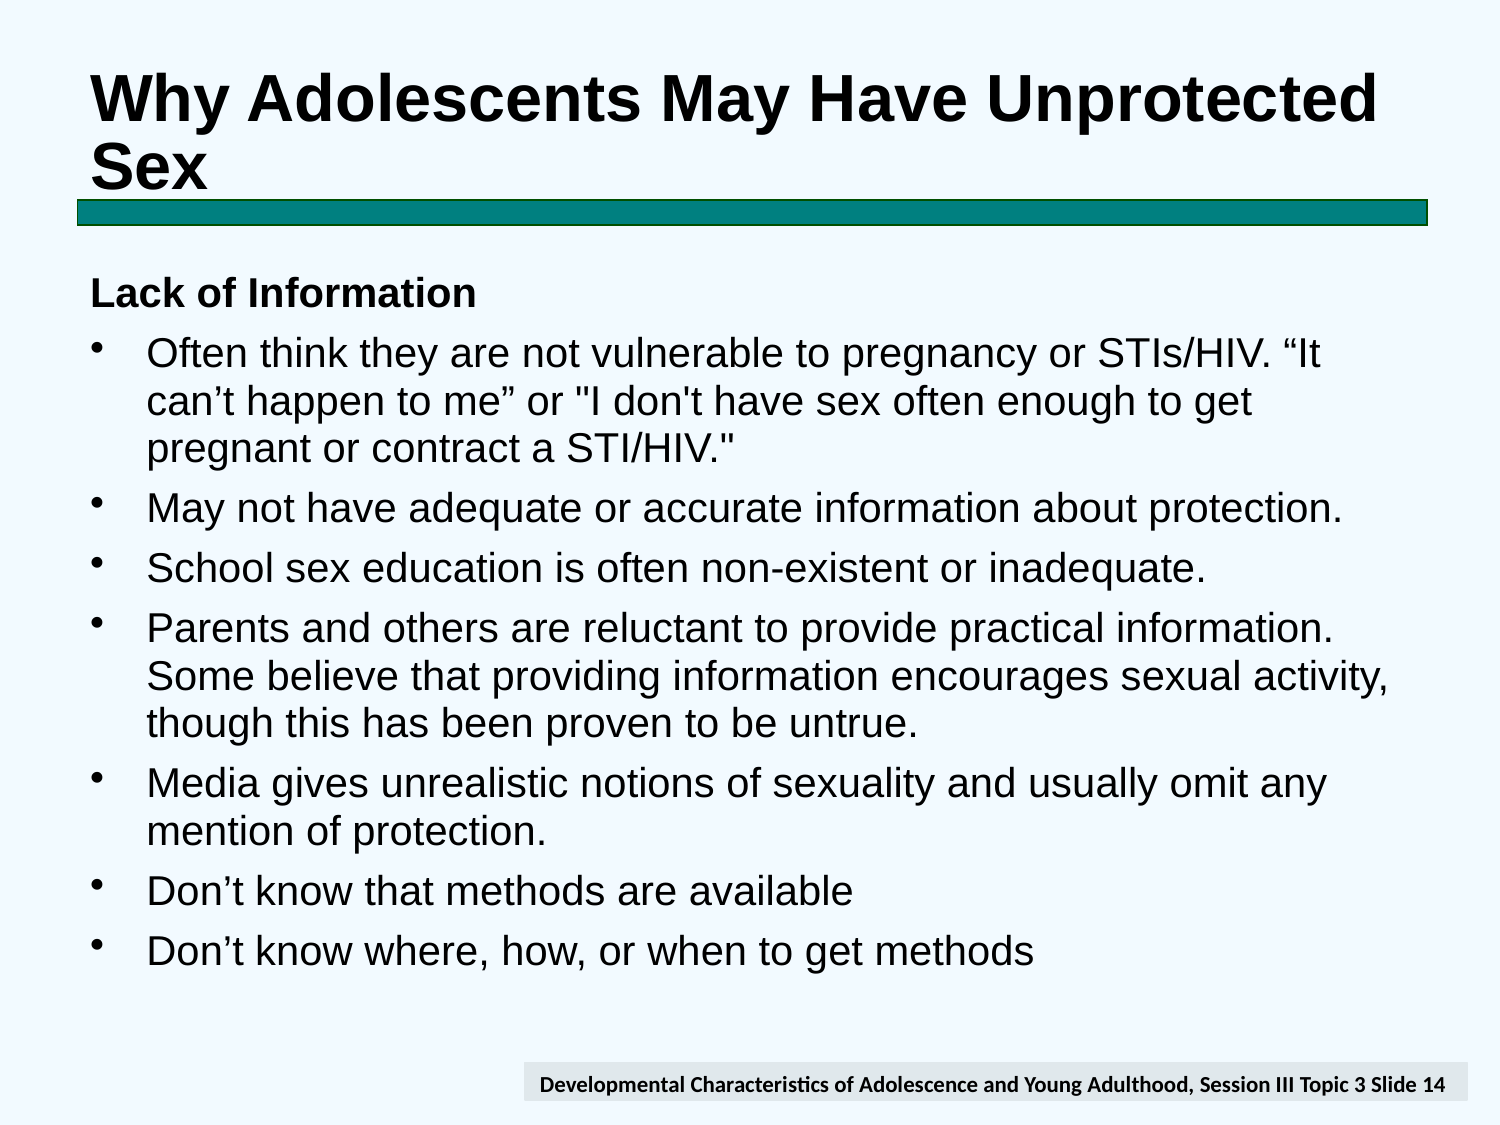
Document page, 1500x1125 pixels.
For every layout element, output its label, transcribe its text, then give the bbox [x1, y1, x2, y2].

list Lack of Information Often think they are not vulnerable to pregnancy or STIs/HIV. “It can’t happen to me” or "I don't have sex often enough to get pregnant or contract a STI/HIV." May not have adequate or accurate information about protection. School sex education is often non-existent or inadequate. Parents and others are reluctant to provide practical information. Some believe that providing information encourages sexual activity, though this has been proven to be untrue. Media gives unrealistic notions of sexuality and usually omit any mention of protection. Don’t know that methods are available Don’t know where, how, or when to get methods [75, 262, 1425, 1005]
text_box Developmental Characteristics of Adolescence and Young Adulthood, Session III Topic 3 Slide 14 [524, 1062, 1467, 1100]
title Why Adolescents May Have Unprotected Sex [75, 41, 1425, 229]
